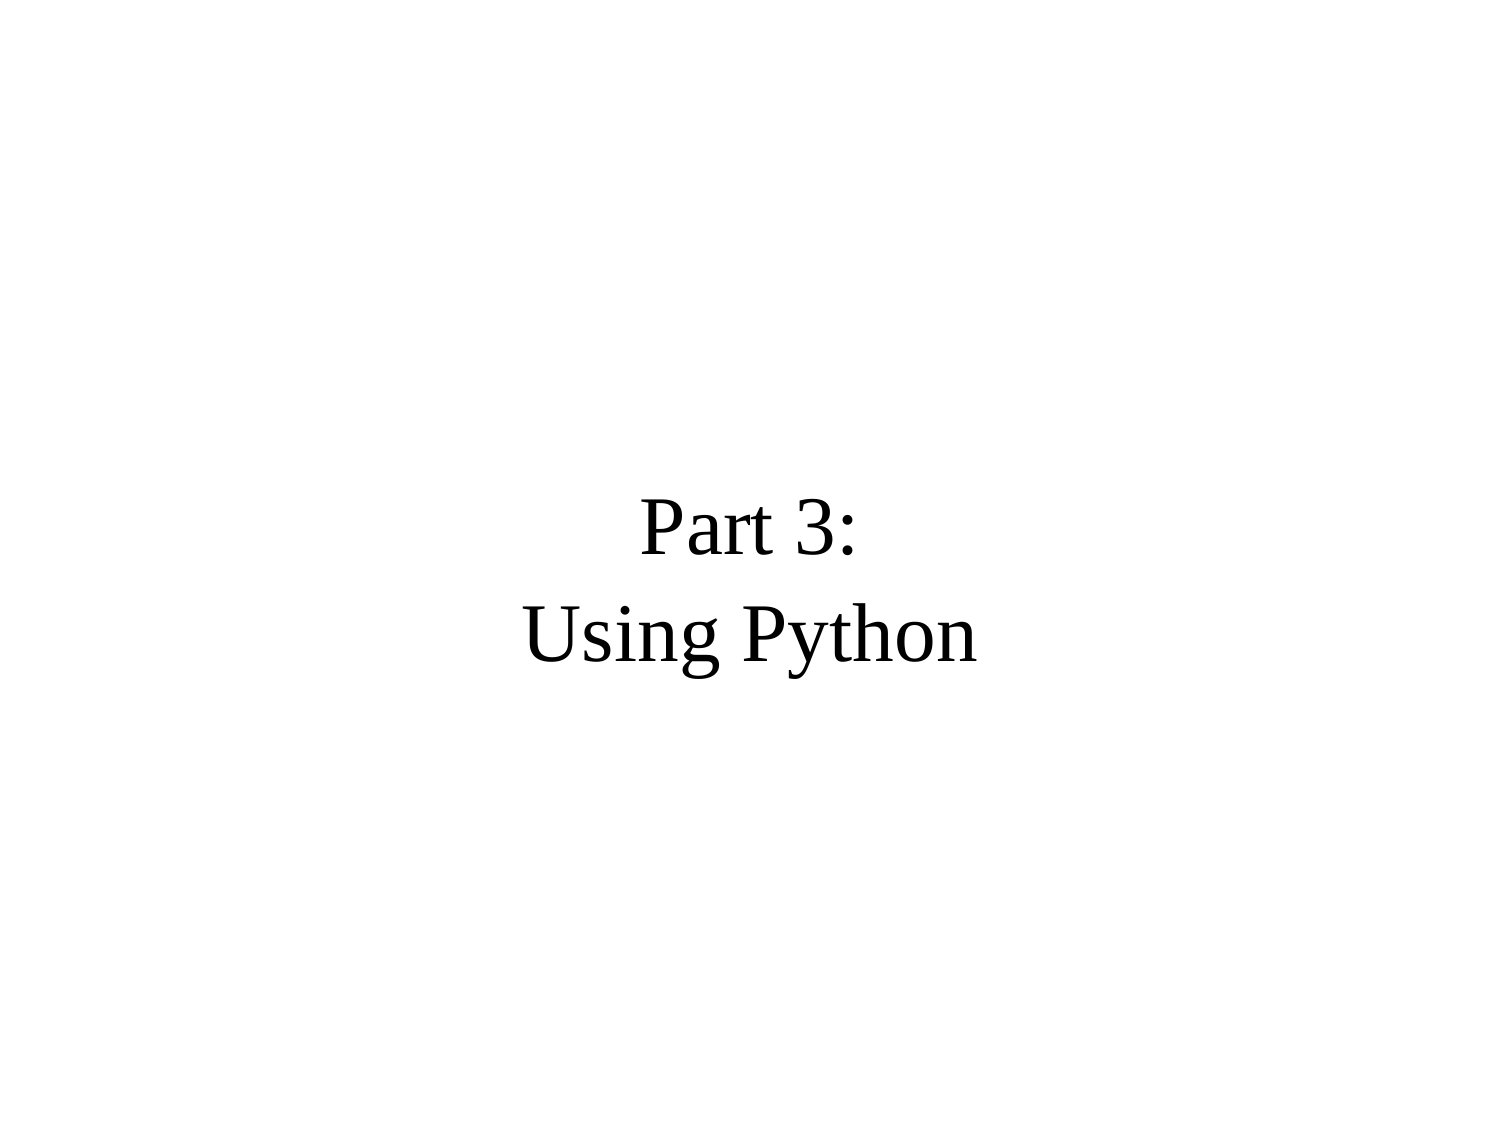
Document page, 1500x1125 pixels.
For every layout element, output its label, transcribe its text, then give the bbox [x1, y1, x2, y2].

text_box Part 3: Using Python [0, 474, 1500, 775]
